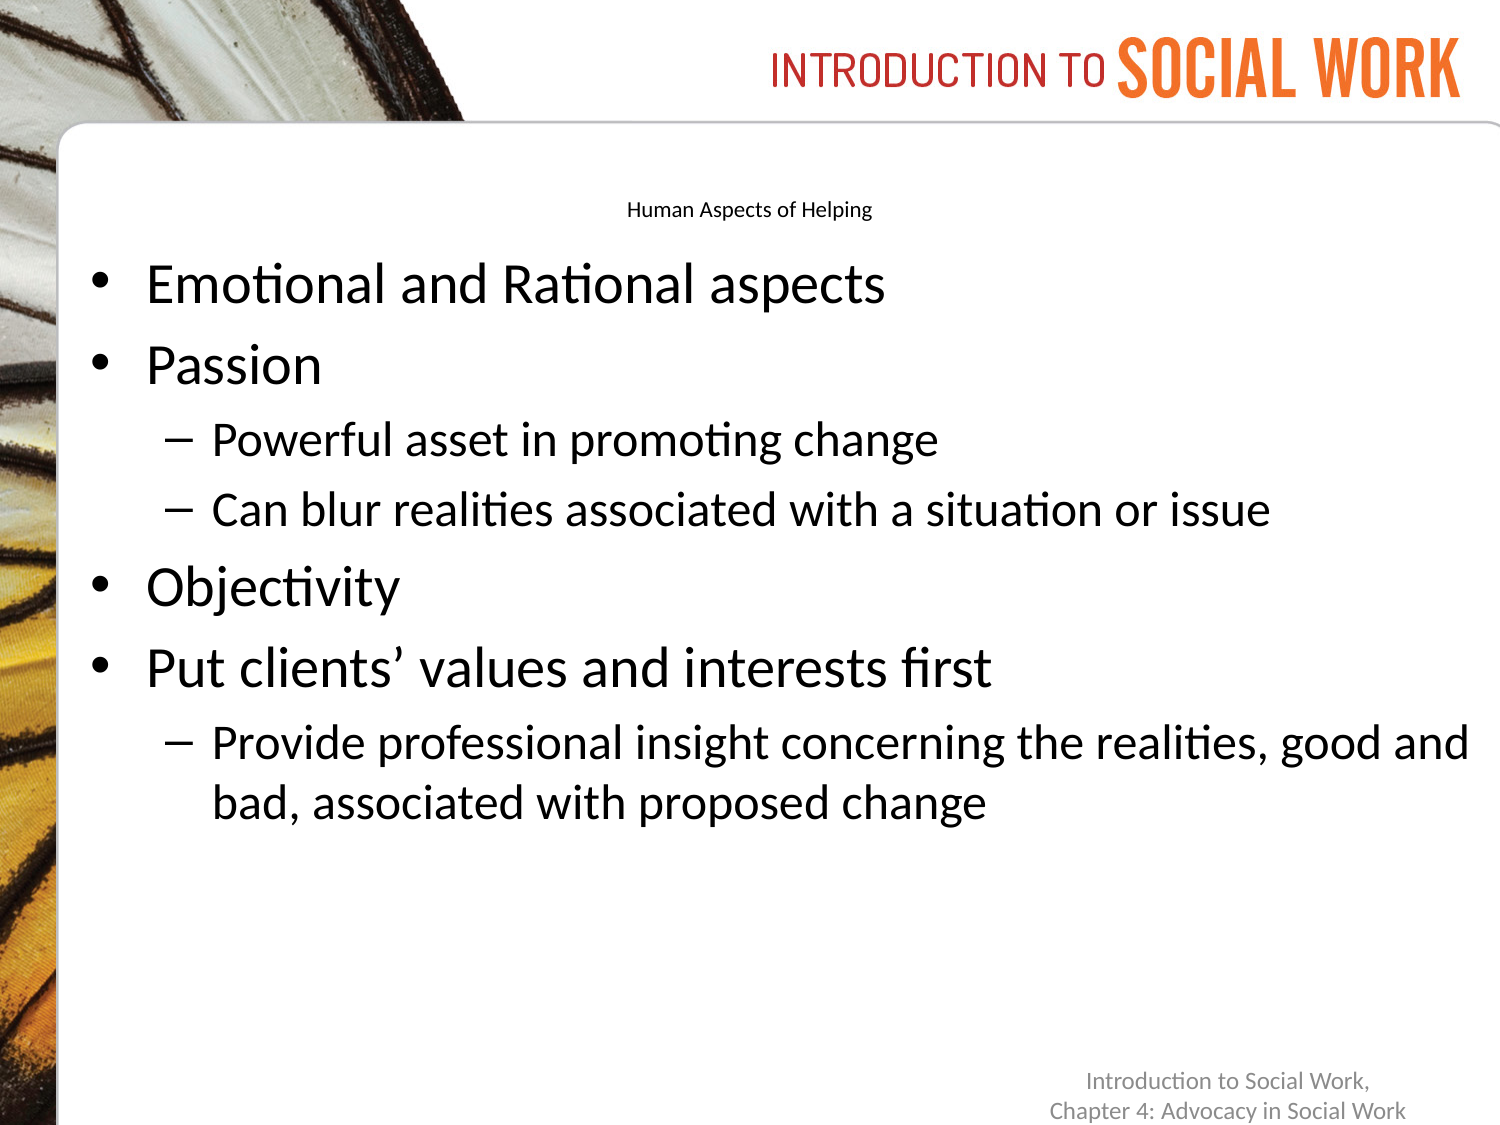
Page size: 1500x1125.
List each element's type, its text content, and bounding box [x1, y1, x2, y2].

picture [0, 0, 1500, 1125]
footer Introduction to Social Work, Chapter 4: Advocacy in Social Work [987, 1065, 1475, 1125]
title Human Aspects of Helping [75, 187, 1425, 237]
list Emotional and Rational aspects Passion Powerful asset in promoting change Can blur realities associated with a situation or issue Objectivity Put clients’ values and interests first Provide professional insight concerning the realities, good and bad, associated with proposed change [75, 237, 1500, 1050]
